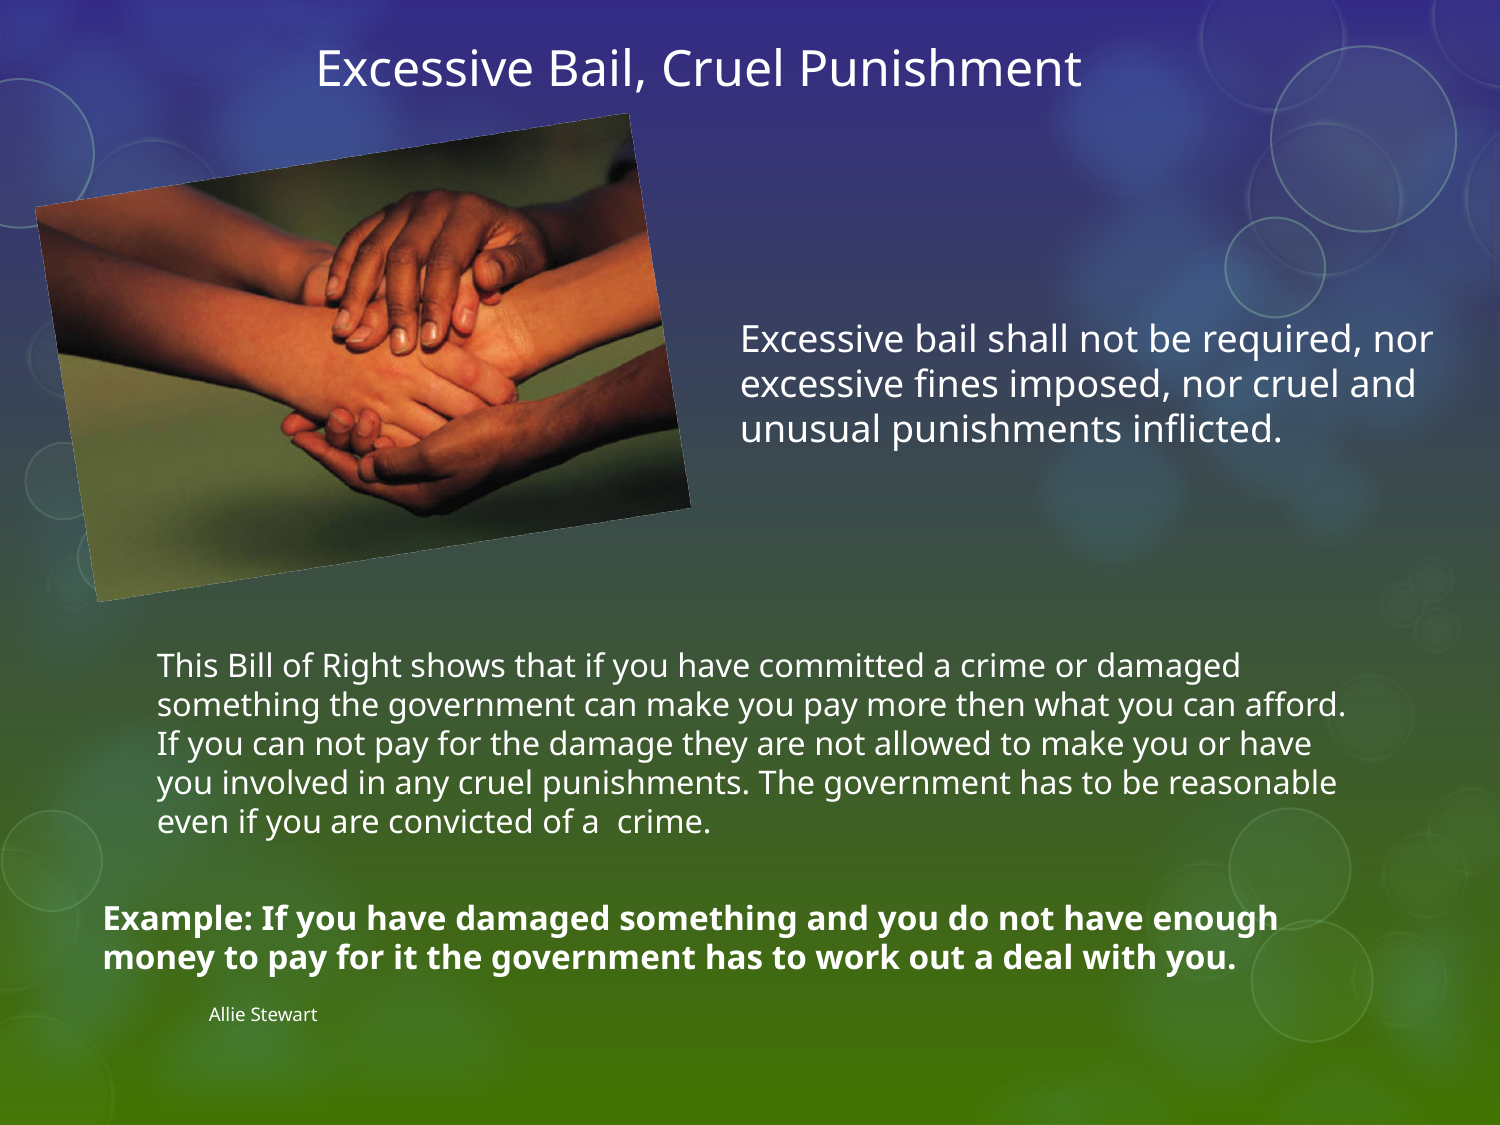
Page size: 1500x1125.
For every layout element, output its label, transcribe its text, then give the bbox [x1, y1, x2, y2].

text_box Example: If you have damaged something and you do not have enough money to pay for it the government has to work out a deal with you. [87, 889, 1400, 985]
subtitle This Bill of Right shows that if you have committed a crime or damaged something the government can make you pay more then what you can afford. If you can not pay for the damage they are not allowed to make you or have you involved in any cruel punishments. The government has to be reasonable even if you are convicted of a crime. [141, 637, 1375, 850]
footer Allie Stewart [193, 976, 1056, 1037]
picture [36, 113, 691, 602]
title Excessive Bail, Cruel Punishment [300, 0, 1113, 104]
text_box Excessive bail shall not be required, nor excessive fines imposed, nor cruel and unusual punishments inflicted. [724, 262, 1475, 458]
